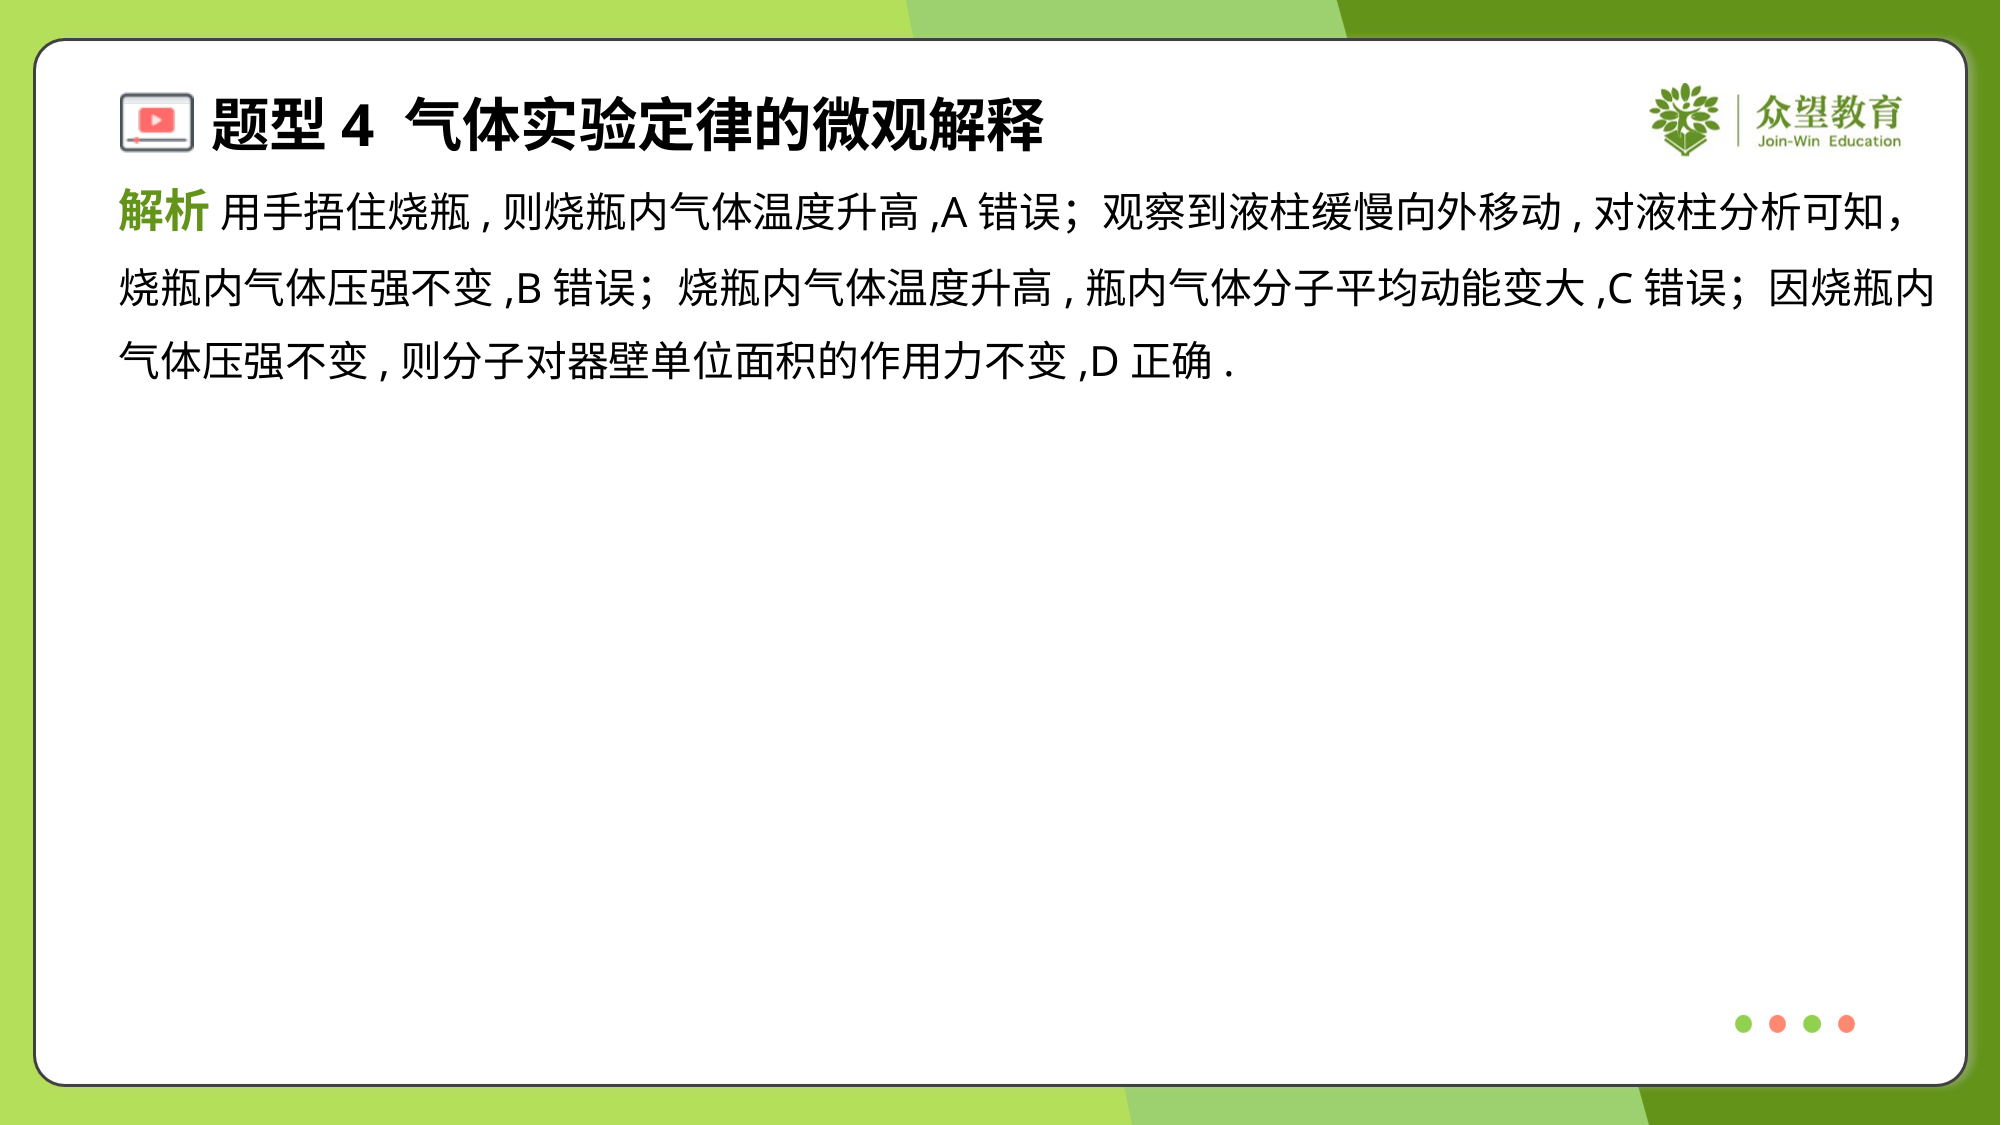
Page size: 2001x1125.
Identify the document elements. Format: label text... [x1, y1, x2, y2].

picture [0, 0, 2000, 1125]
text_box 解析 用手捂住烧瓶,则烧瓶内气体温度升高,A错误；观察到液柱缓慢向外移动,对液柱分析可知， 烧瓶内气体压强不变,B错误；烧瓶内气体温度升高,瓶内气体分子平均动能变大,C错误；因烧瓶内 气体压强不变,则分子对器壁单位面积的作用力不变,D正确. [118, 159, 1883, 377]
